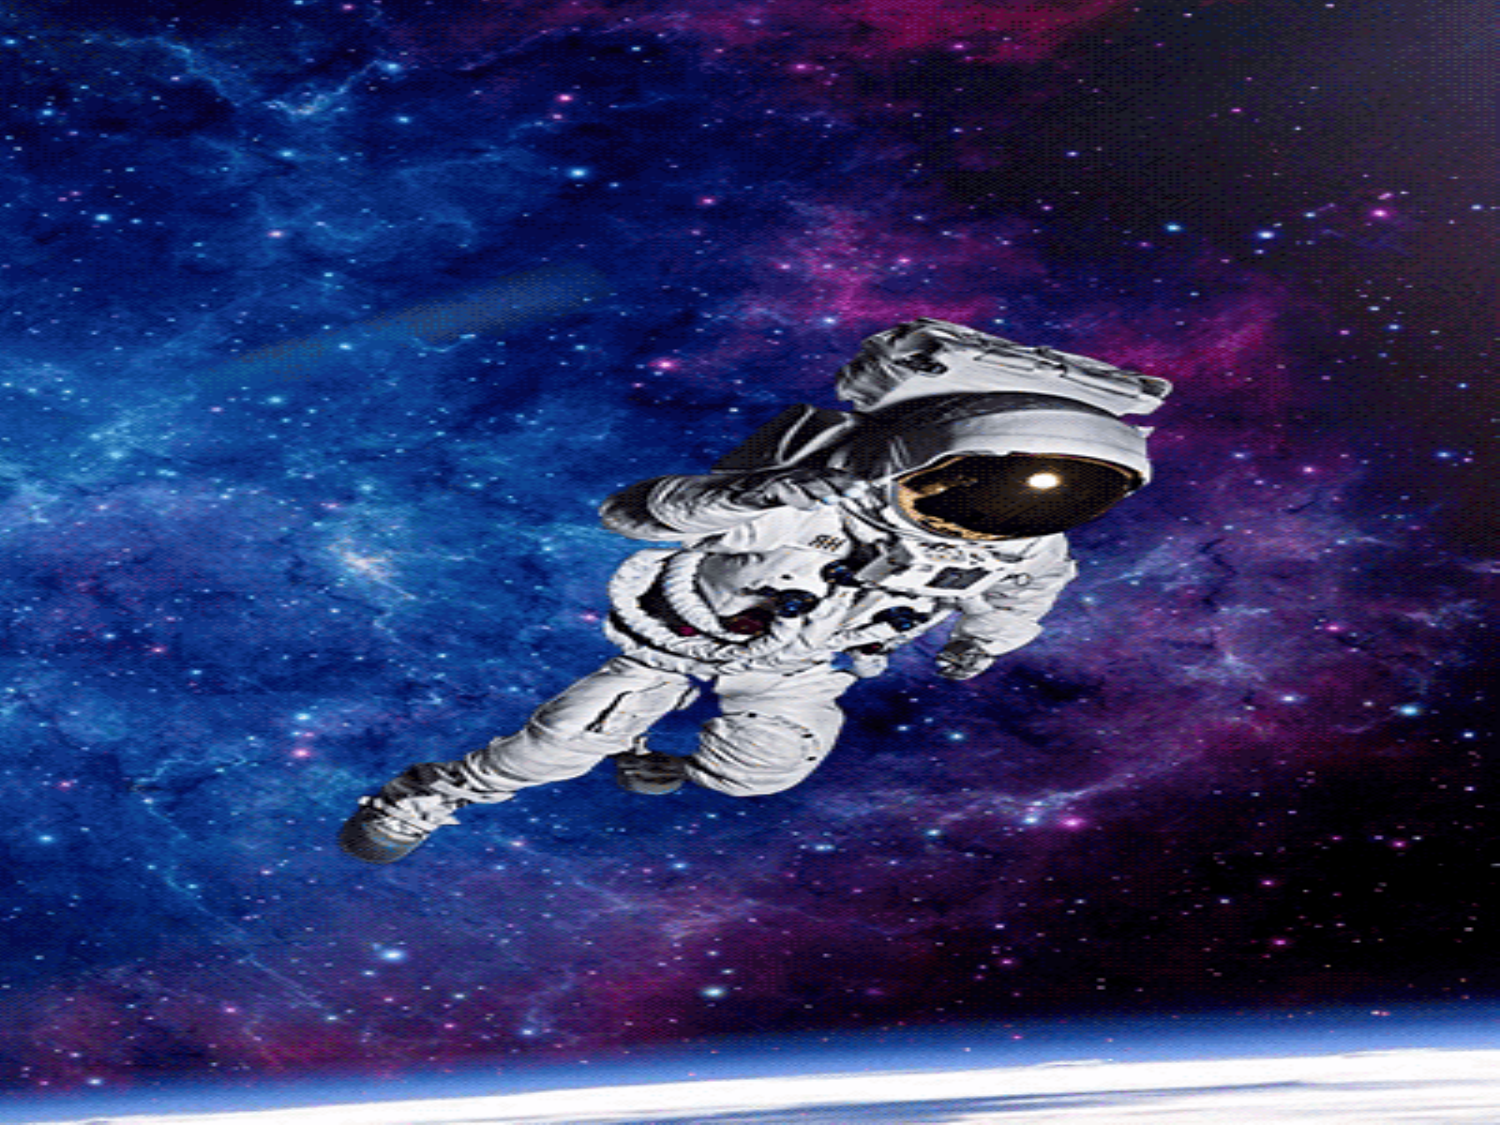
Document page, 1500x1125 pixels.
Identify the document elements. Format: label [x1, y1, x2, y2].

list [0, 0, 1500, 1125]
